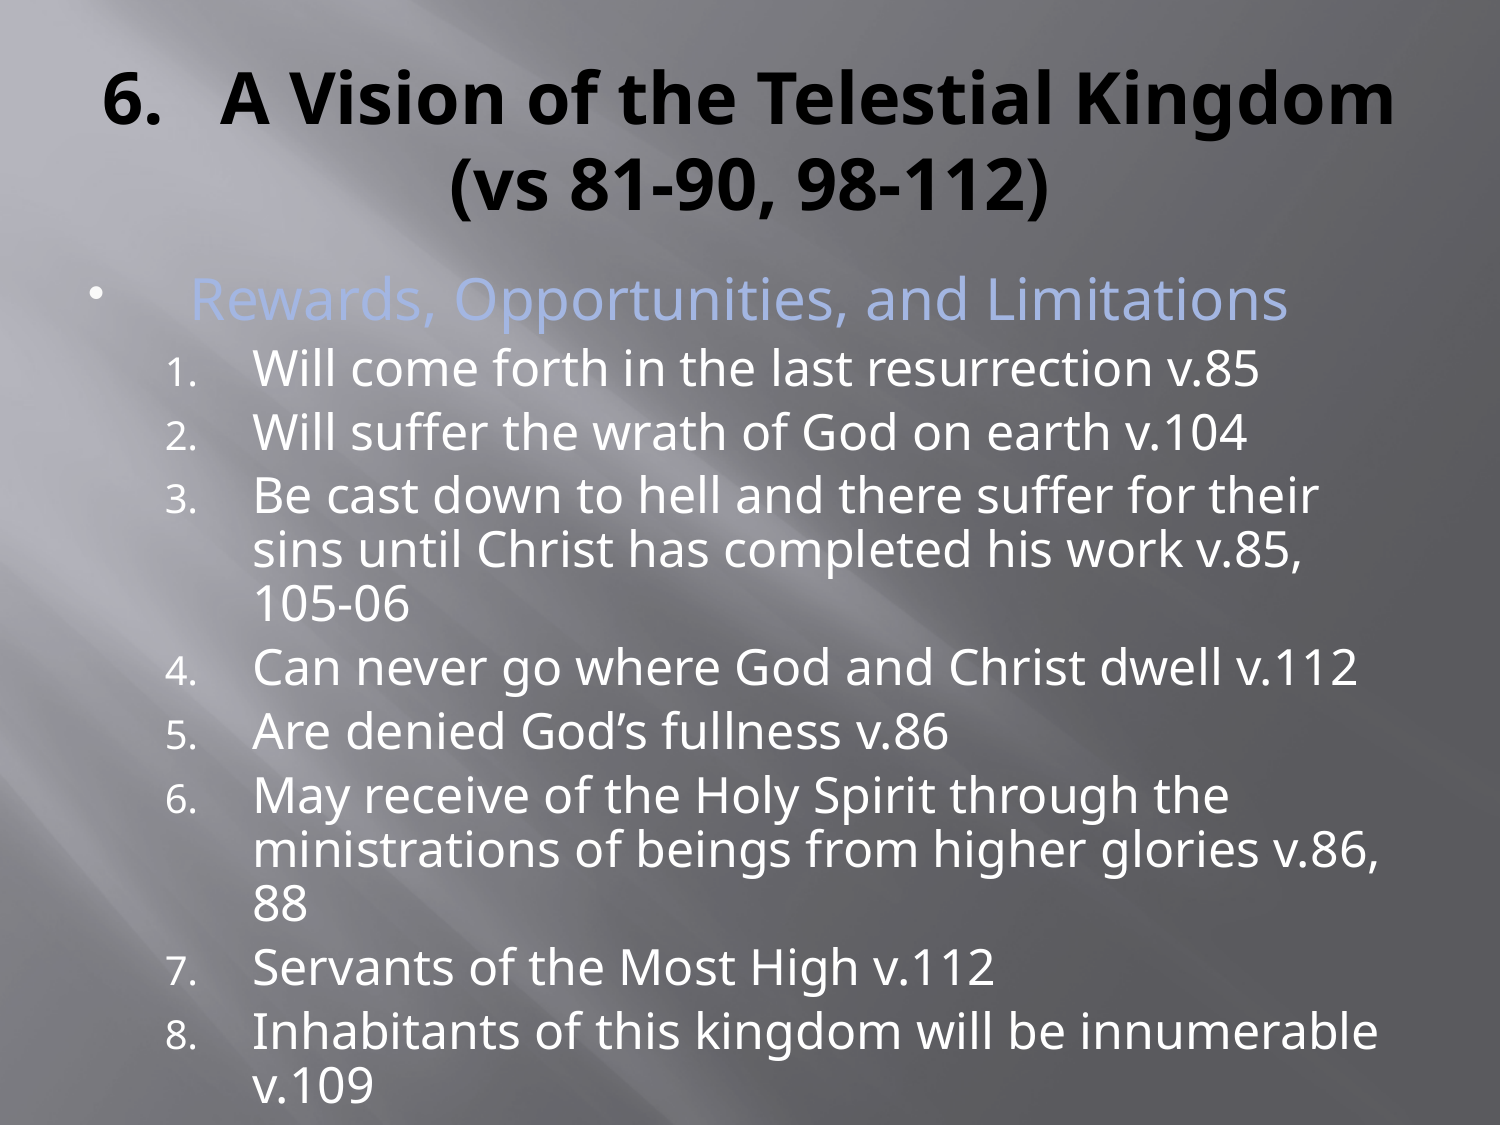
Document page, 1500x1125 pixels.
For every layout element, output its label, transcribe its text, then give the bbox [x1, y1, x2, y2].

list Rewards, Opportunities, and Limitations Will come forth in the last resurrection v.85 Will suffer the wrath of God on earth v.104 Be cast down to hell and there suffer for their sins until Christ has completed his work v.85, 105-06 Can never go where God and Christ dwell v.112 Are denied God’s fullness v.86 May receive of the Holy Spirit through the ministrations of beings from higher glories v.86, 88 Servants of the Most High v.112 Inhabitants of this kingdom will be innumerable v.109 [75, 262, 1425, 1035]
title 6. A Vision of the Telestial Kingdom (vs 81-90, 98-112) [75, 45, 1425, 233]
